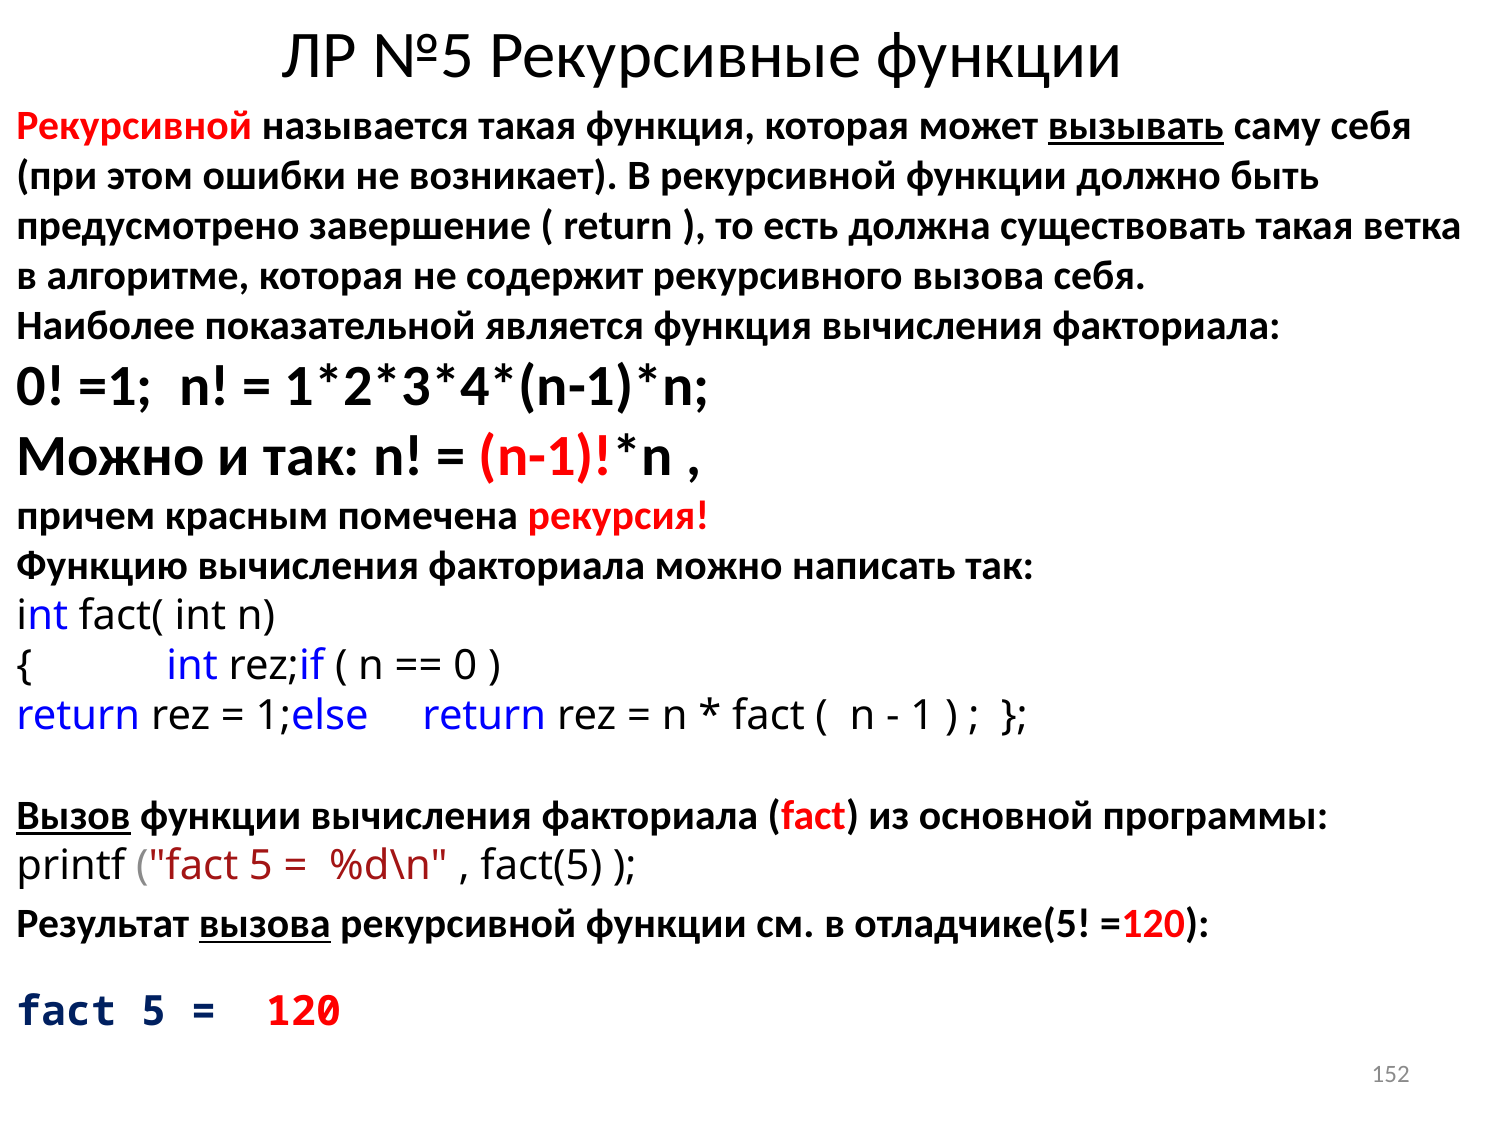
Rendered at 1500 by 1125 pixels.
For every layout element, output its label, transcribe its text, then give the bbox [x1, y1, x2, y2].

slide_number 152 [1074, 1042, 1425, 1103]
title ЛР №5 Рекурсивные функции [218, 0, 1188, 89]
text_box Рекурсивной называется такая функция, которая может вызывать саму себя (при этом ошибки не возникает). В рекурсивной функции должно быть предусмотрено завершение ( return ), то есть должна существовать такая ветка в алгоритме, которая не содержит рекурсивного вызова себя. Наиболее показательной является функция вычисления факториала: 0! =1; n! = 1*2*3*4*(n-1)*n; Можно и так: n! = (n-1)!*n , причем красным помечена рекурсия! Функцию вычисления факториала можно написать так: int fact( int n) { int rez;if ( n == 0 ) return rez = 1;else return rez = n * fact ( n - 1 ) ; }; Вызов функции вычисления факториала (fact) из основной программы: printf ("fact 5 = %d\n" , fact(5) ); Результат вызова рекурсивной функции см. в отладчике(5! =120): fact 5 = 120 [1, 89, 1500, 1024]
